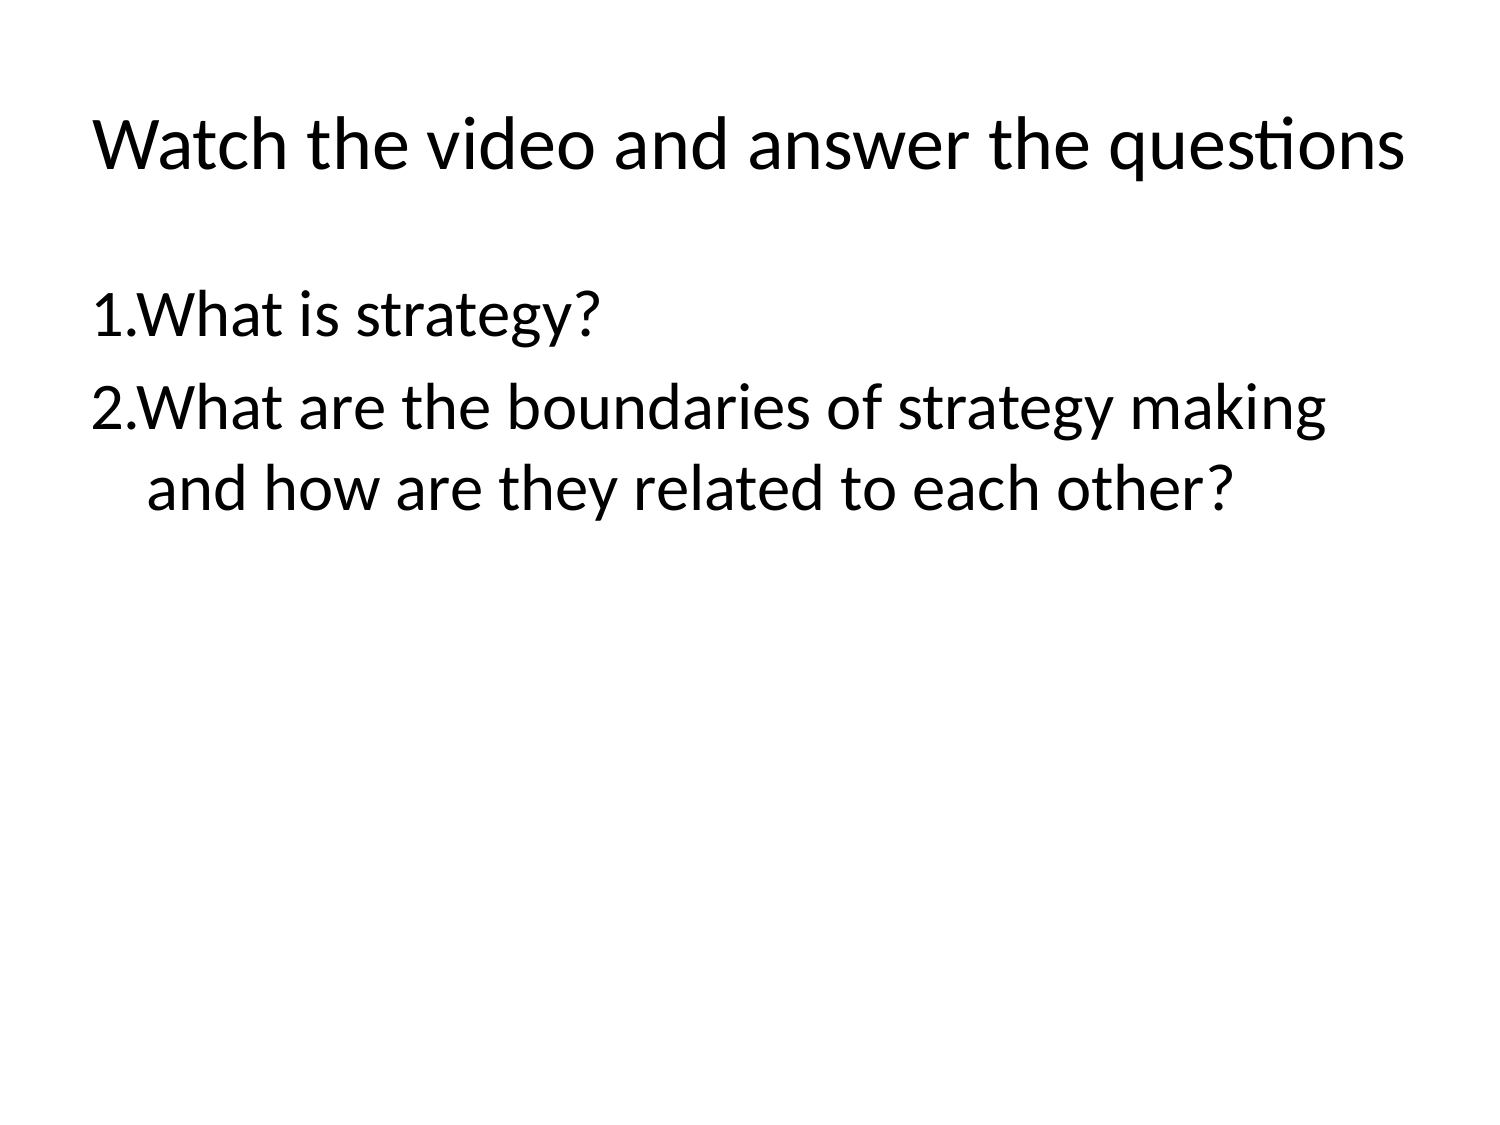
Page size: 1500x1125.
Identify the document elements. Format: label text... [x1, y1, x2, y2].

list 1.What is strategy? 2.What are the boundaries of strategy making and how are they related to each other? [75, 262, 1425, 1005]
title Watch the video and answer the questions [75, 45, 1425, 233]
